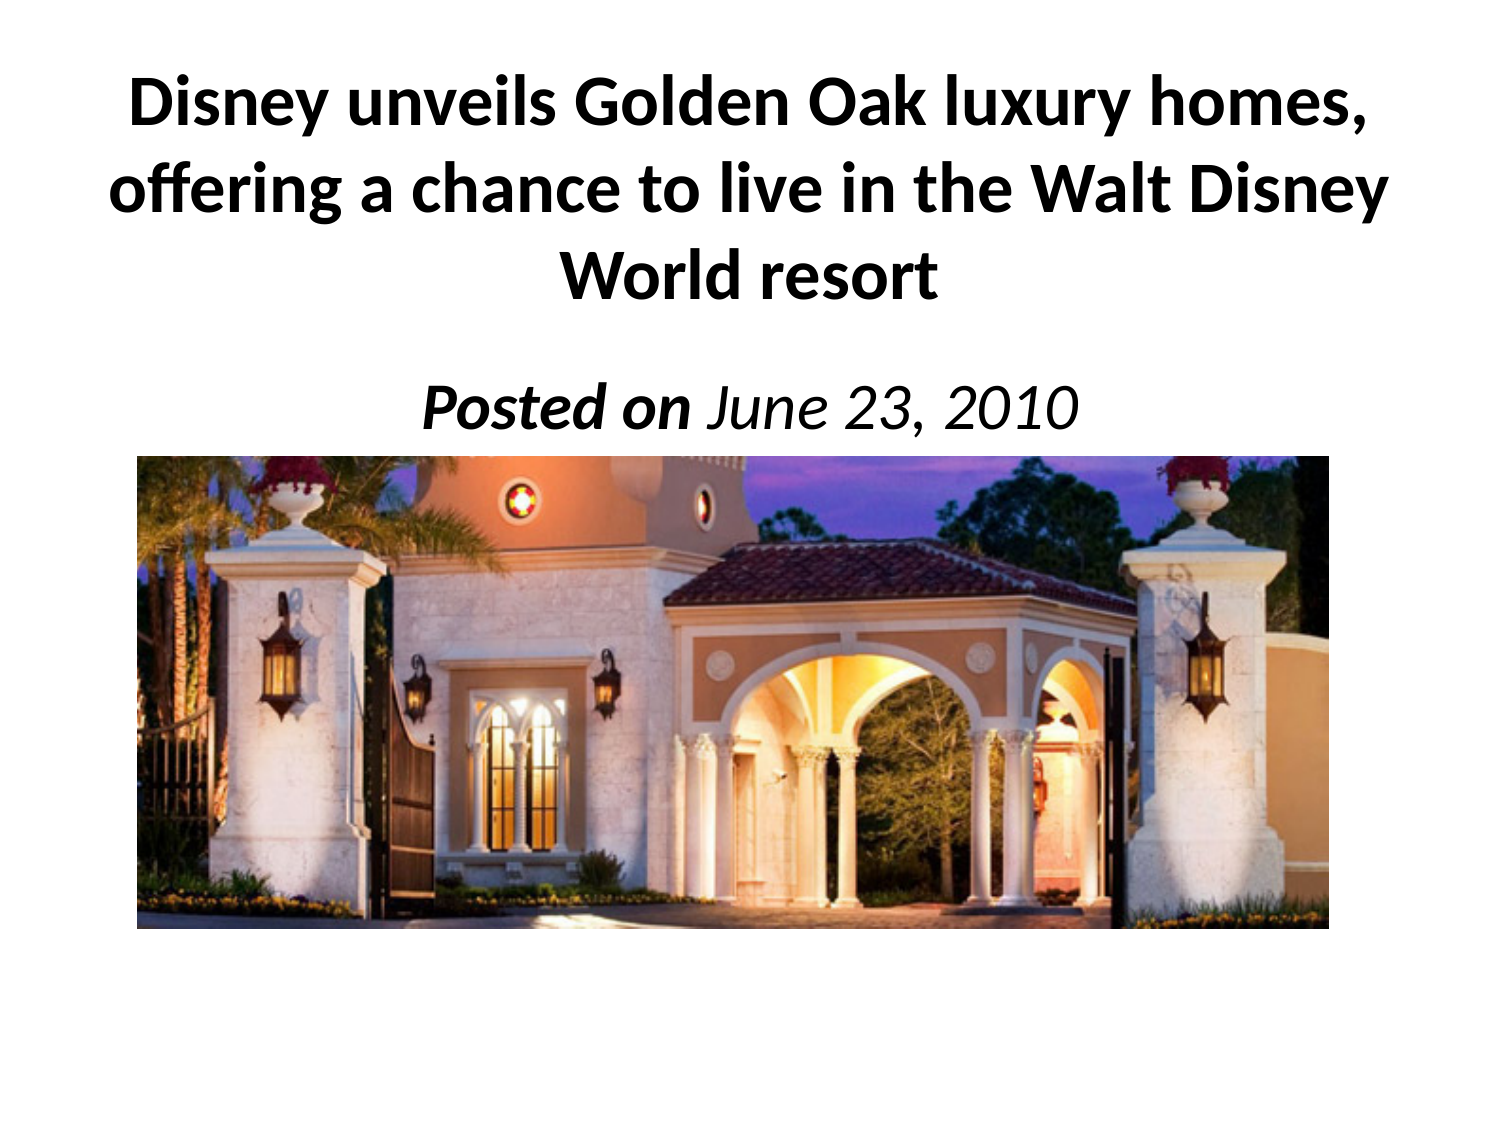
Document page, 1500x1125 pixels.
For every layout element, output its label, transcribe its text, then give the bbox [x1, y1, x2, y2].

title Disney unveils Golden Oak luxury homes, offering a chance to live in the Walt Disney World resort [75, 45, 1425, 262]
list Posted on June 23, 2010 [75, 262, 1425, 1005]
picture [137, 455, 1329, 929]
